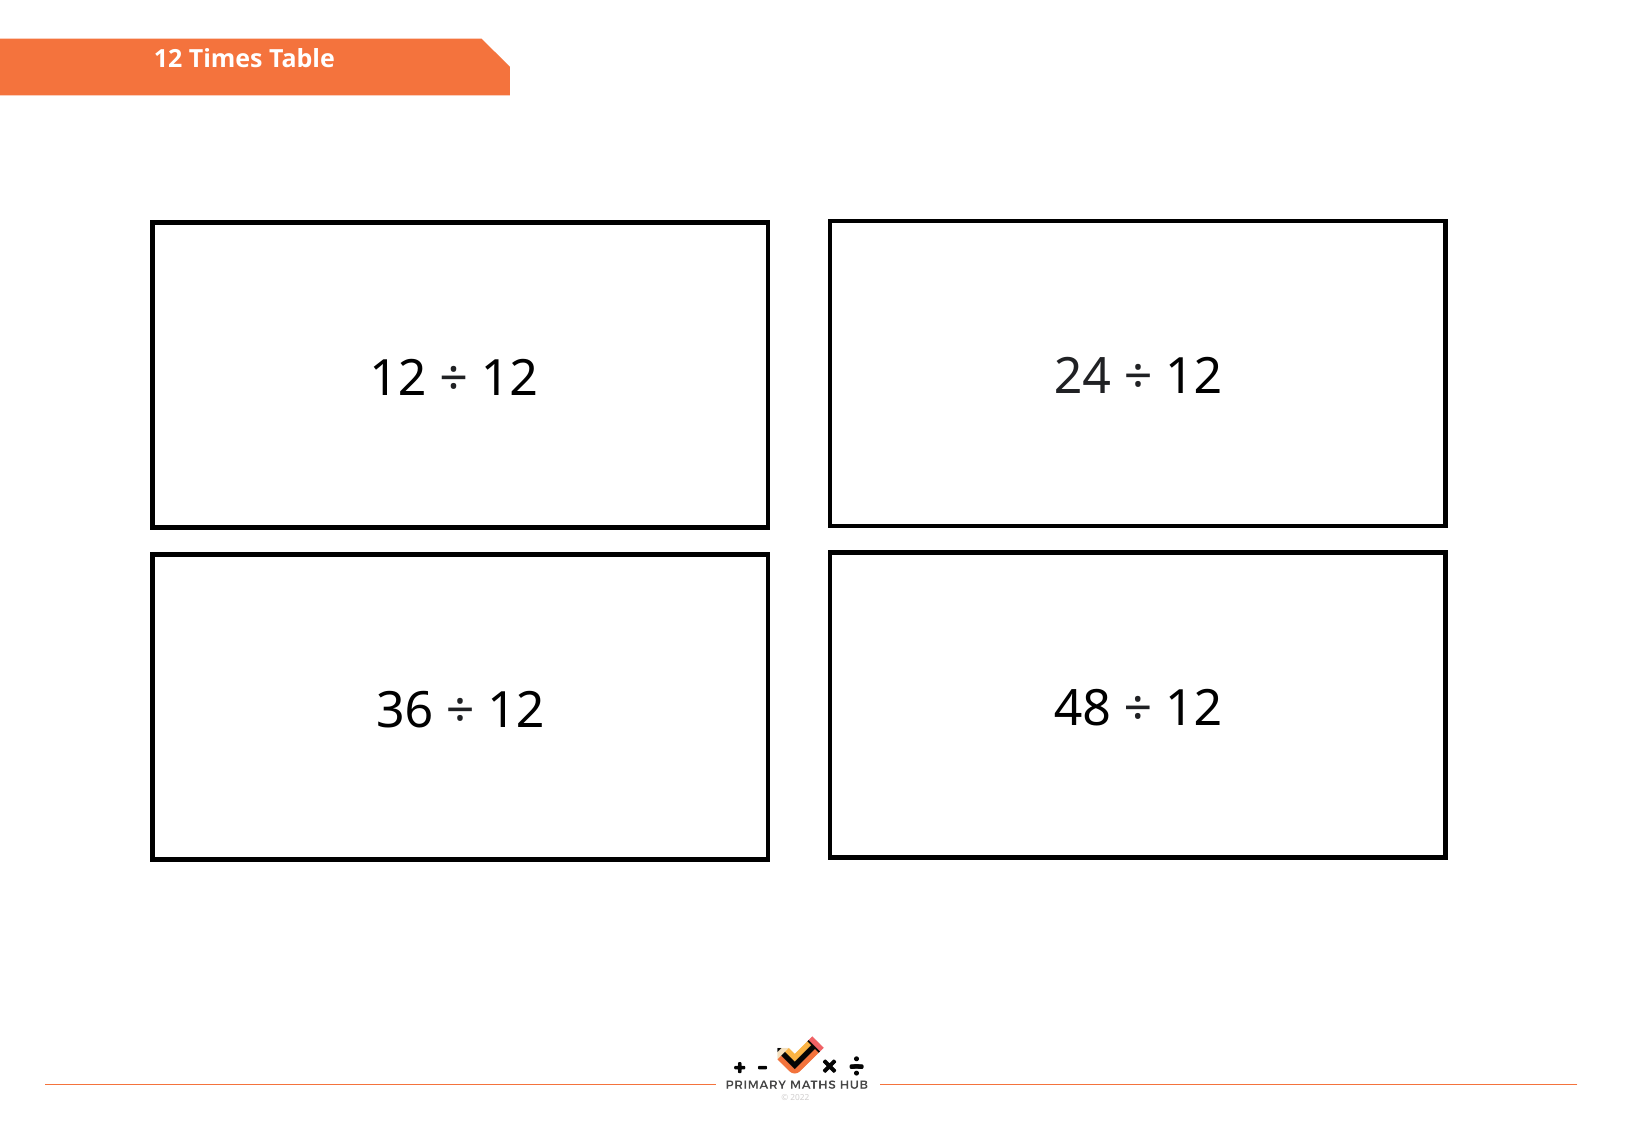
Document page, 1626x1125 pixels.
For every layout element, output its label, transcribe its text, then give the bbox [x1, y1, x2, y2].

text_box 48 ÷ 12 [829, 552, 1447, 859]
text_box 12 ÷ 12 [151, 222, 769, 529]
text_box 36 ÷ 12 [151, 553, 769, 860]
picture [722, 1034, 872, 1094]
text_box 24 ÷ 12 [829, 220, 1447, 527]
text_box 12 Times Table [0, 37, 511, 97]
text_box © 2022 [720, 1084, 870, 1110]
